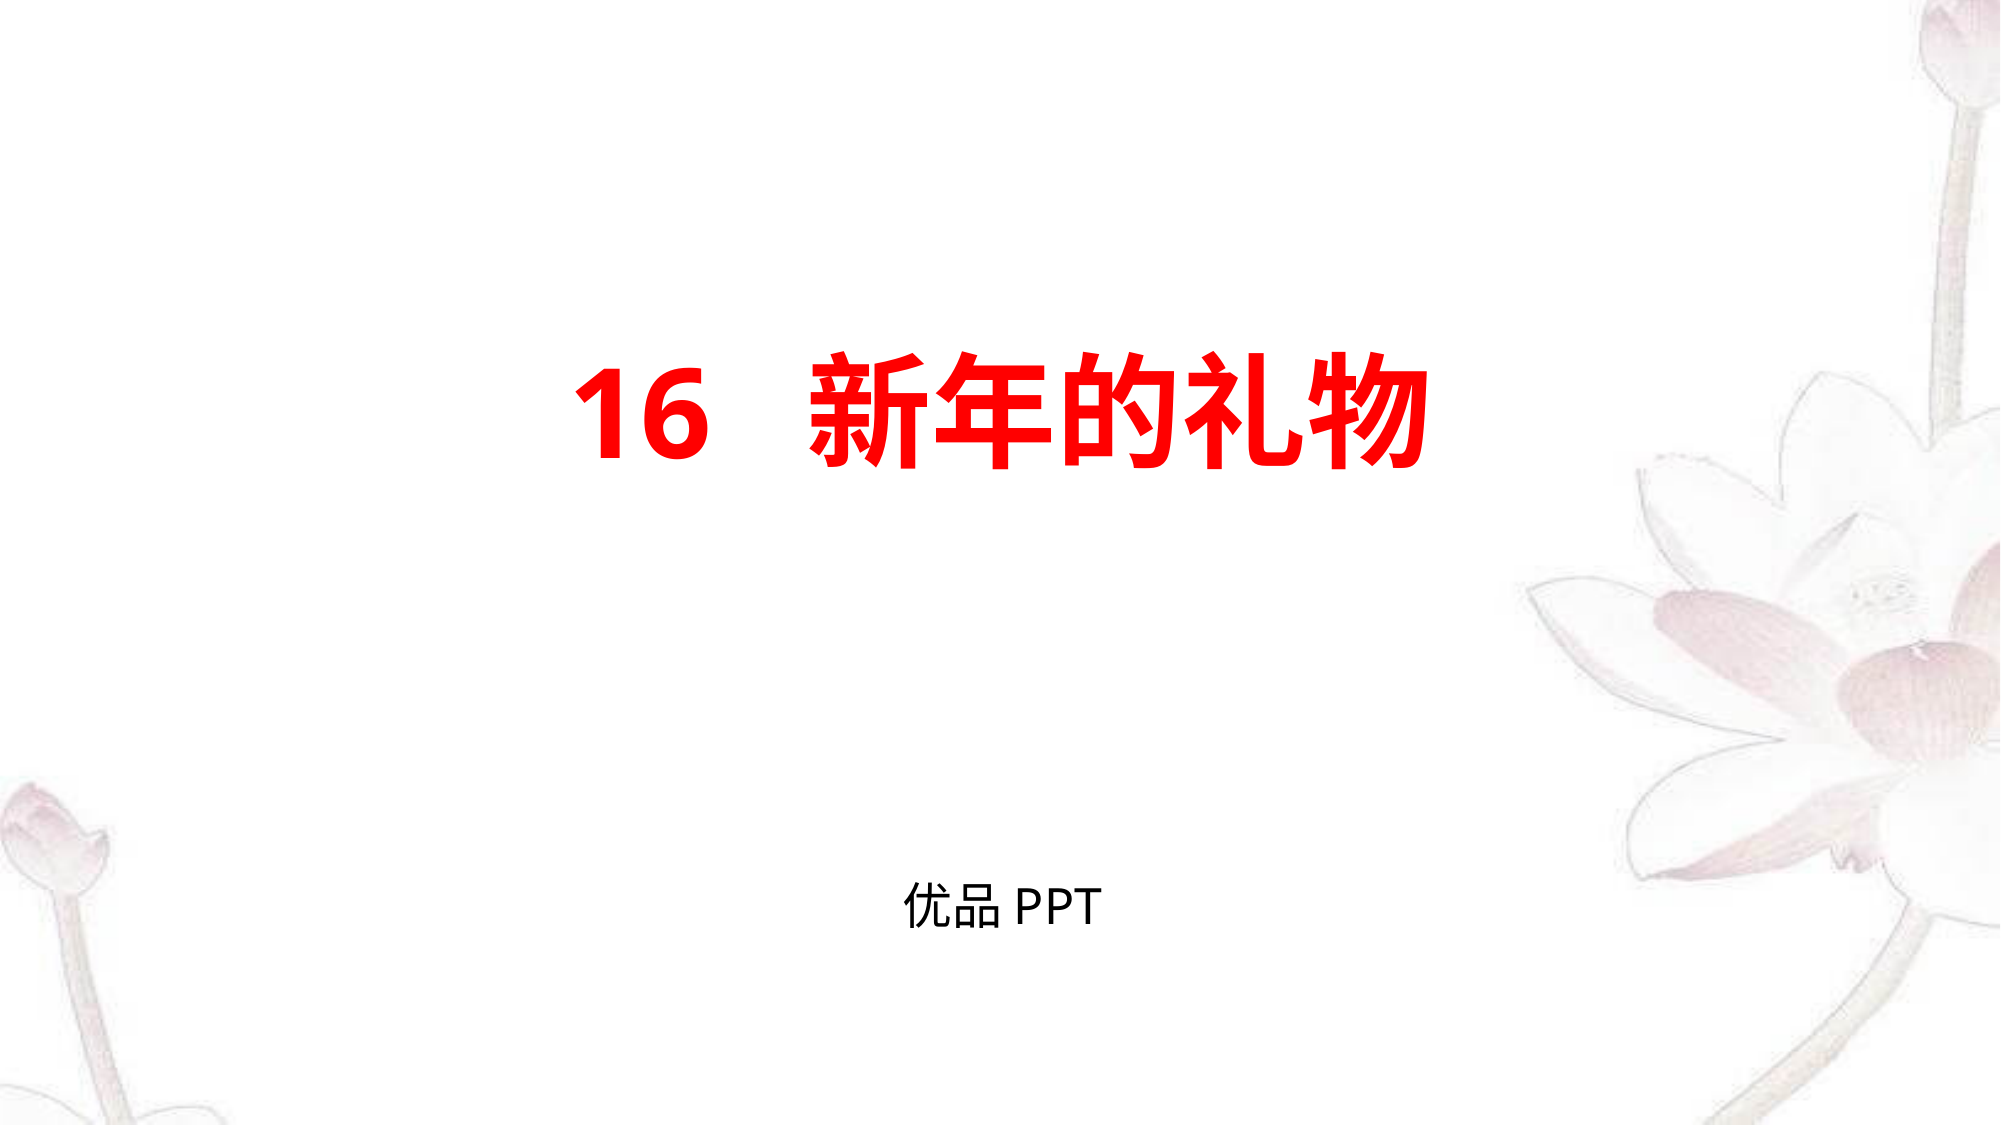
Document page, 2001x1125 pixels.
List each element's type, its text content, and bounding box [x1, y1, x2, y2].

text_box 优品PPT [252, 860, 1753, 942]
picture [0, 0, 2001, 1125]
text_box 16 新年的礼物 [249, 326, 1750, 491]
